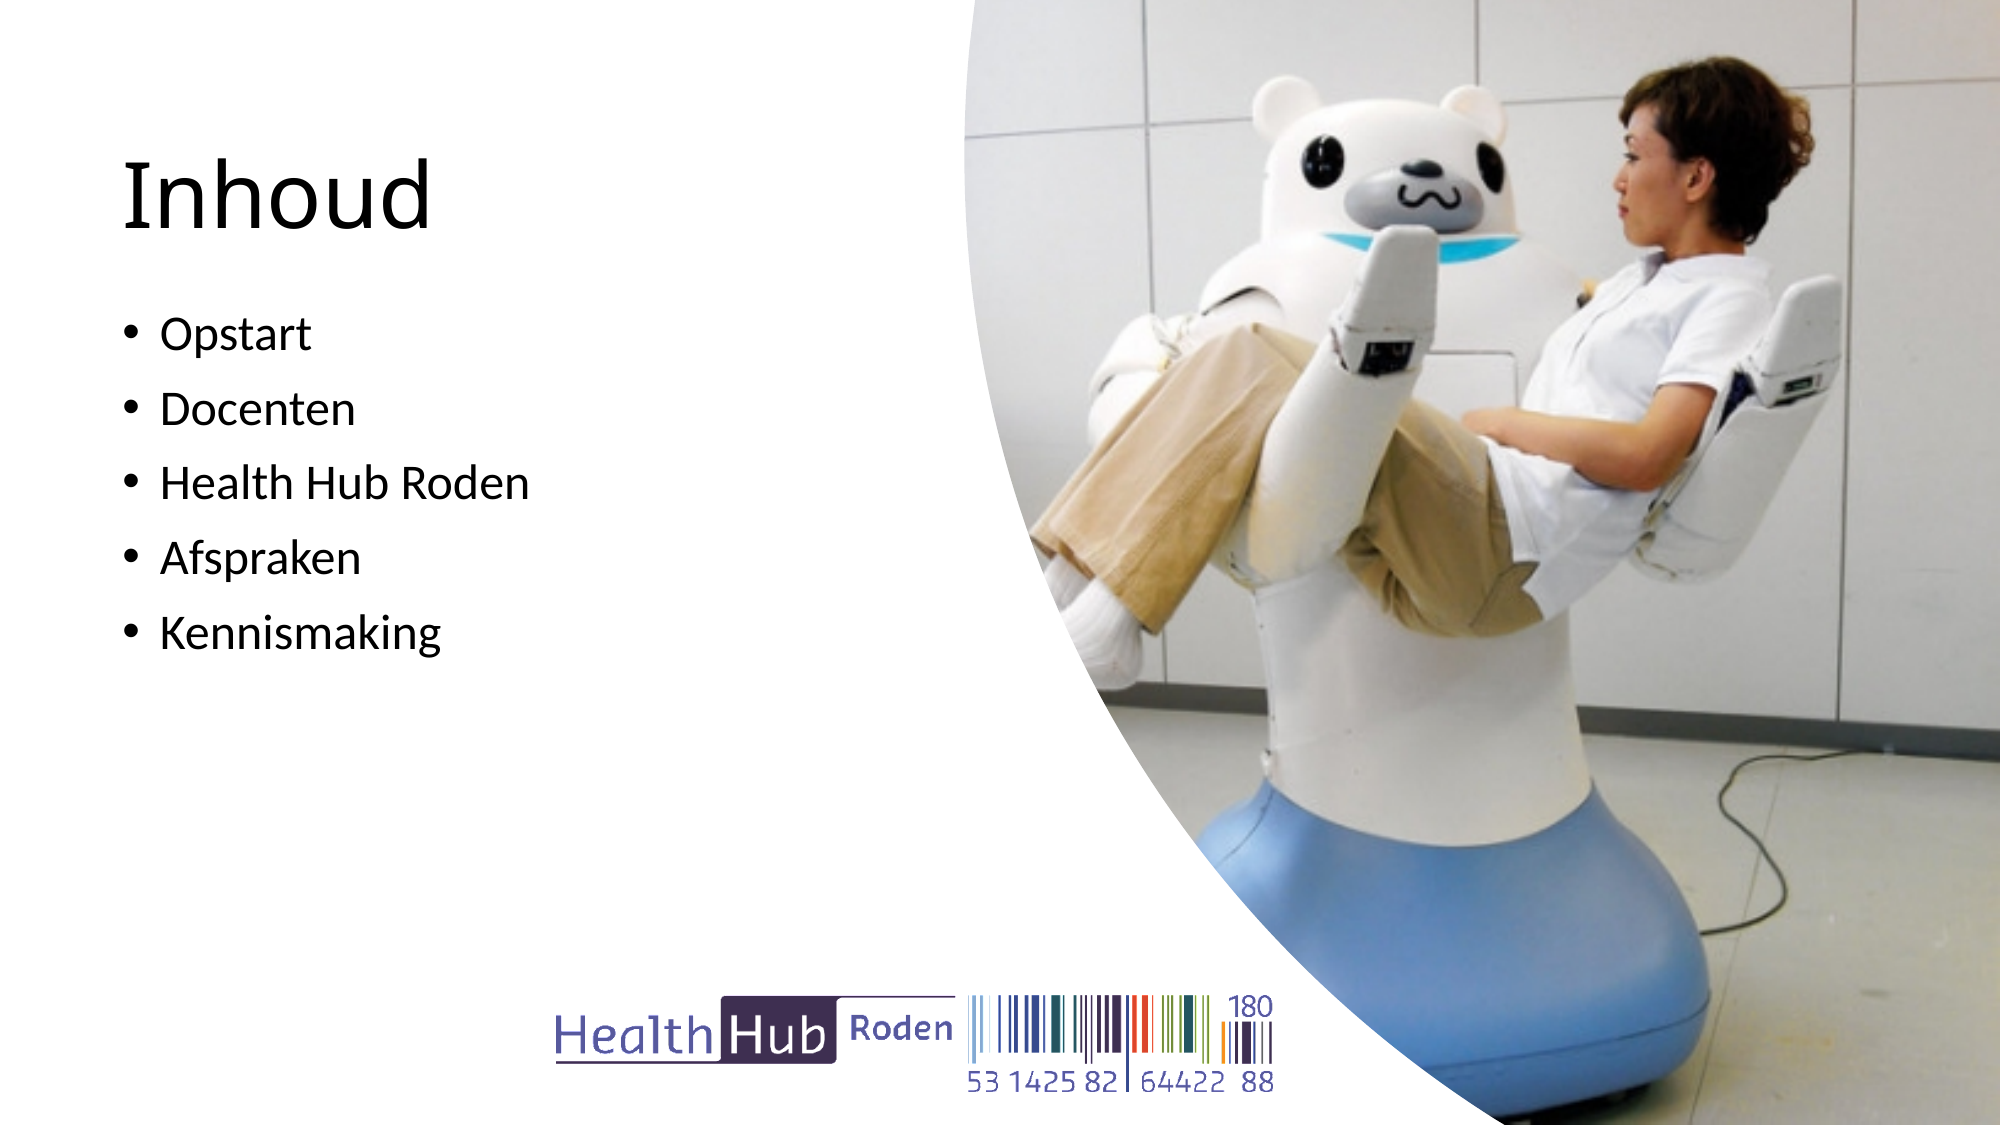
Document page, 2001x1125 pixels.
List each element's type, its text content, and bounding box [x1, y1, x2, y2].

list Opstart Docenten Health Hub Roden Afspraken Kennismaking [107, 299, 948, 868]
picture [556, 0, 2000, 1125]
title Inhoud [107, 59, 948, 299]
